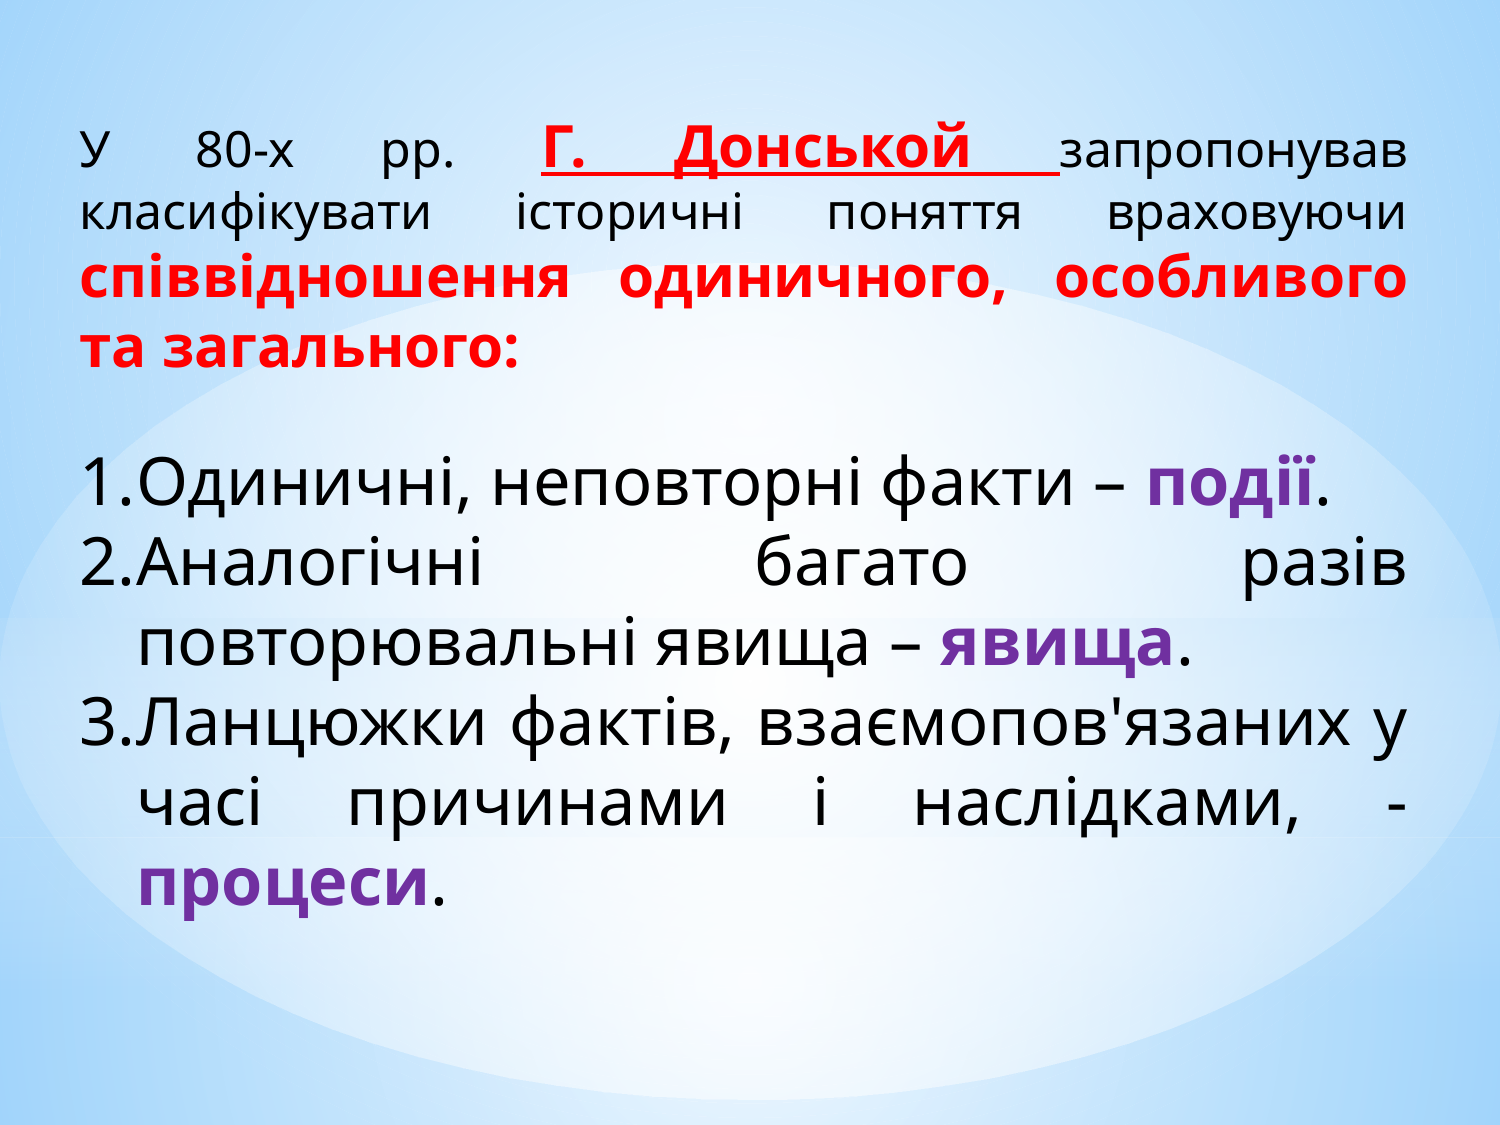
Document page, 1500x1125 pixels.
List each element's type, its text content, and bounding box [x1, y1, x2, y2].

text_box У 80-х рр. Г. Донськой запропонував класифікувати історичні поняття враховуючи співвідношення одиничного, особливого та загального: Одиничні, неповторні факти – події. Аналогічні багато разів повторювальні явища – явища. Ланцюжки фактів, взаємопов'язаних у часі причинами і наслідками, - процеси. [64, 101, 1424, 1047]
